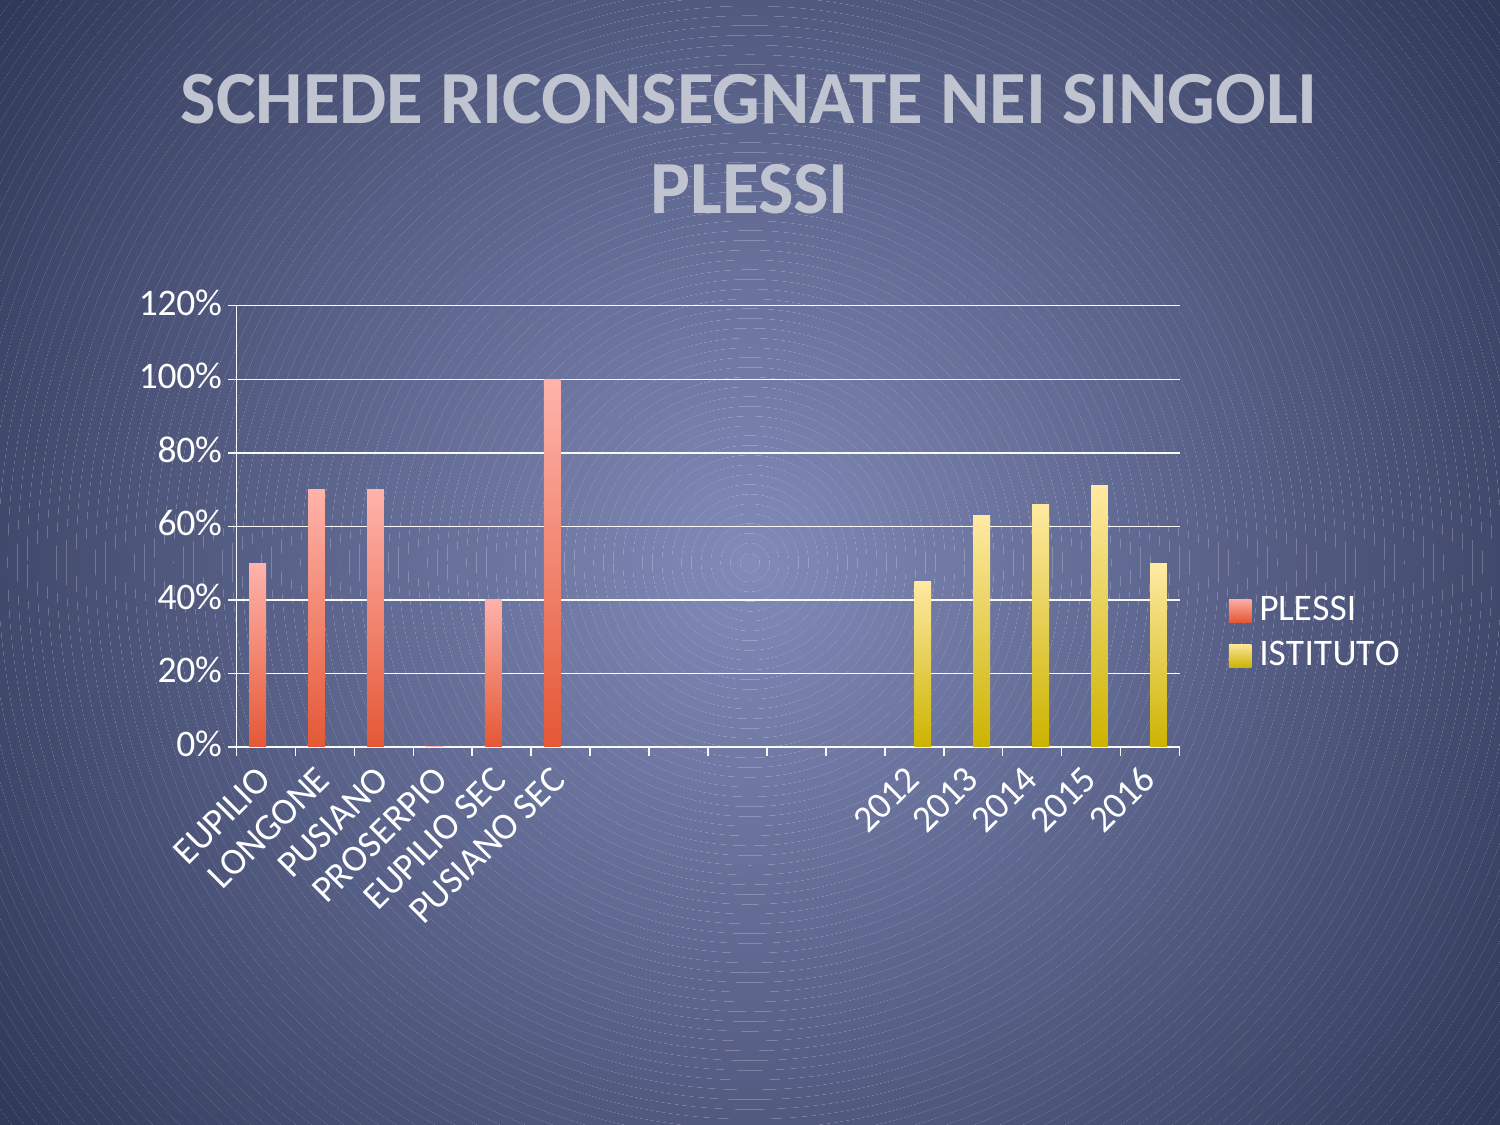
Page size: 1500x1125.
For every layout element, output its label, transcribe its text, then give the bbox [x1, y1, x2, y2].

chart [74, 262, 1426, 1006]
title SCHEDE RICONSEGNATE NEI SINGOLI PLESSI [75, 45, 1425, 233]
